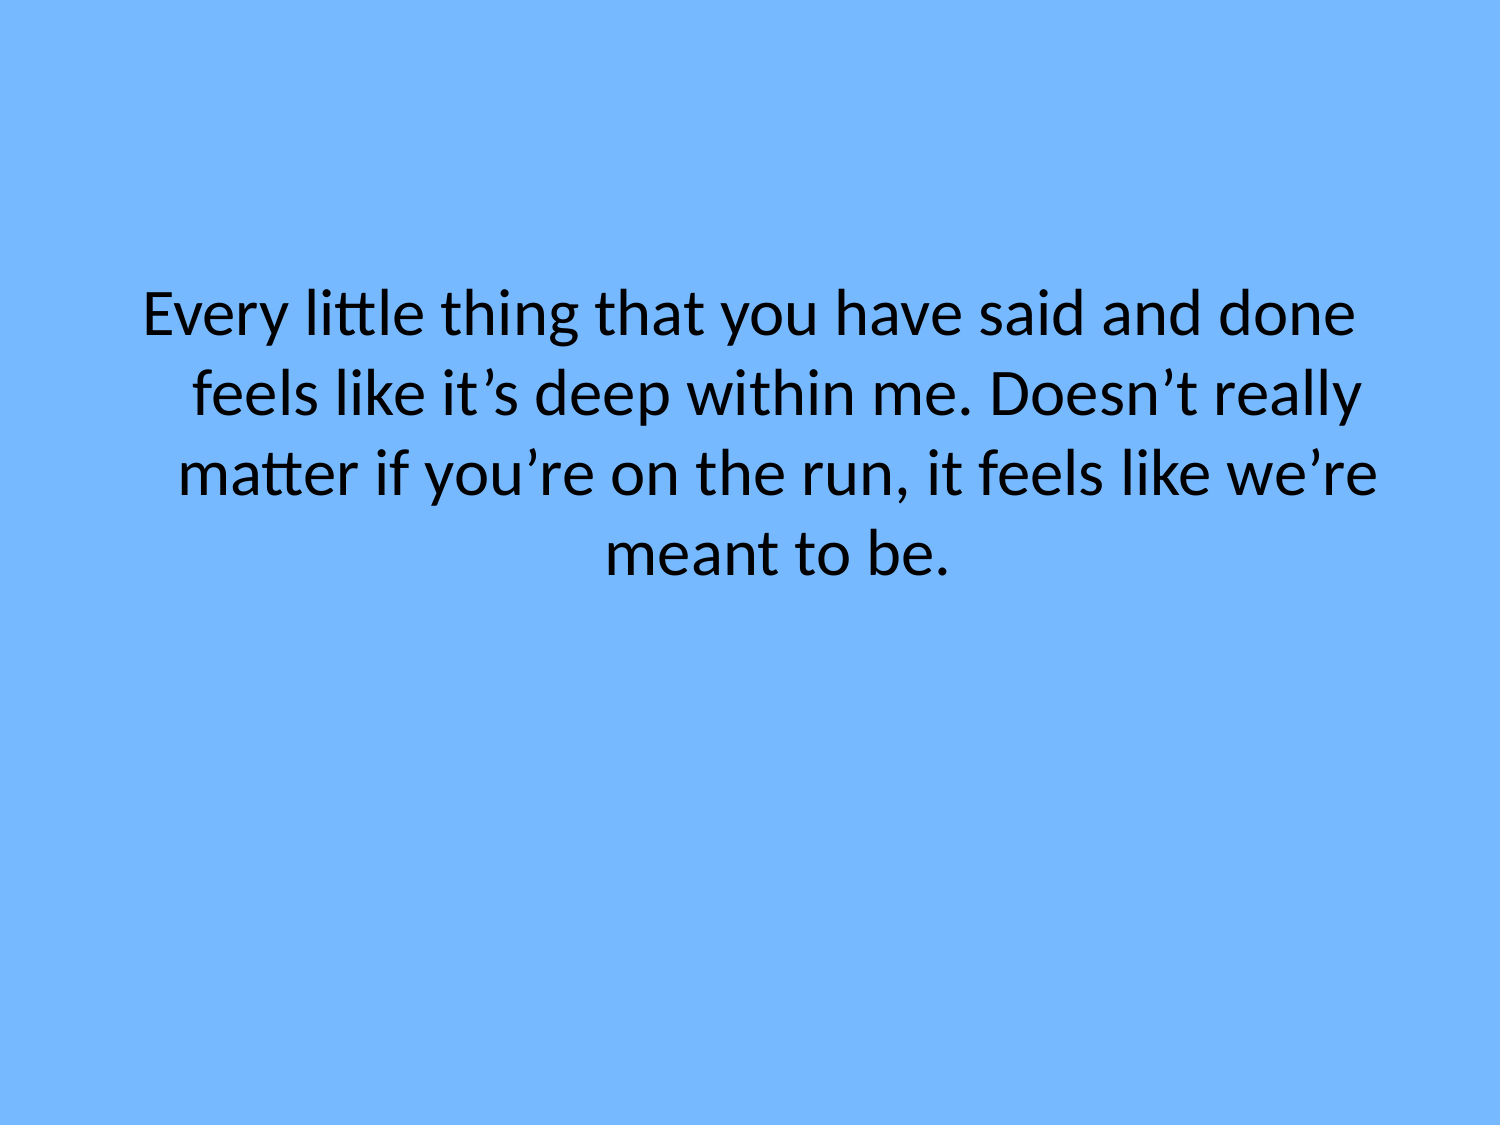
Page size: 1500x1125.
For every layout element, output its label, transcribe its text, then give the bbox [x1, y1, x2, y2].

list Every little thing that you have said and done feels like it’s deep within me. Doesn’t really matter if you’re on the run, it feels like we’re meant to be. [75, 75, 1425, 1005]
